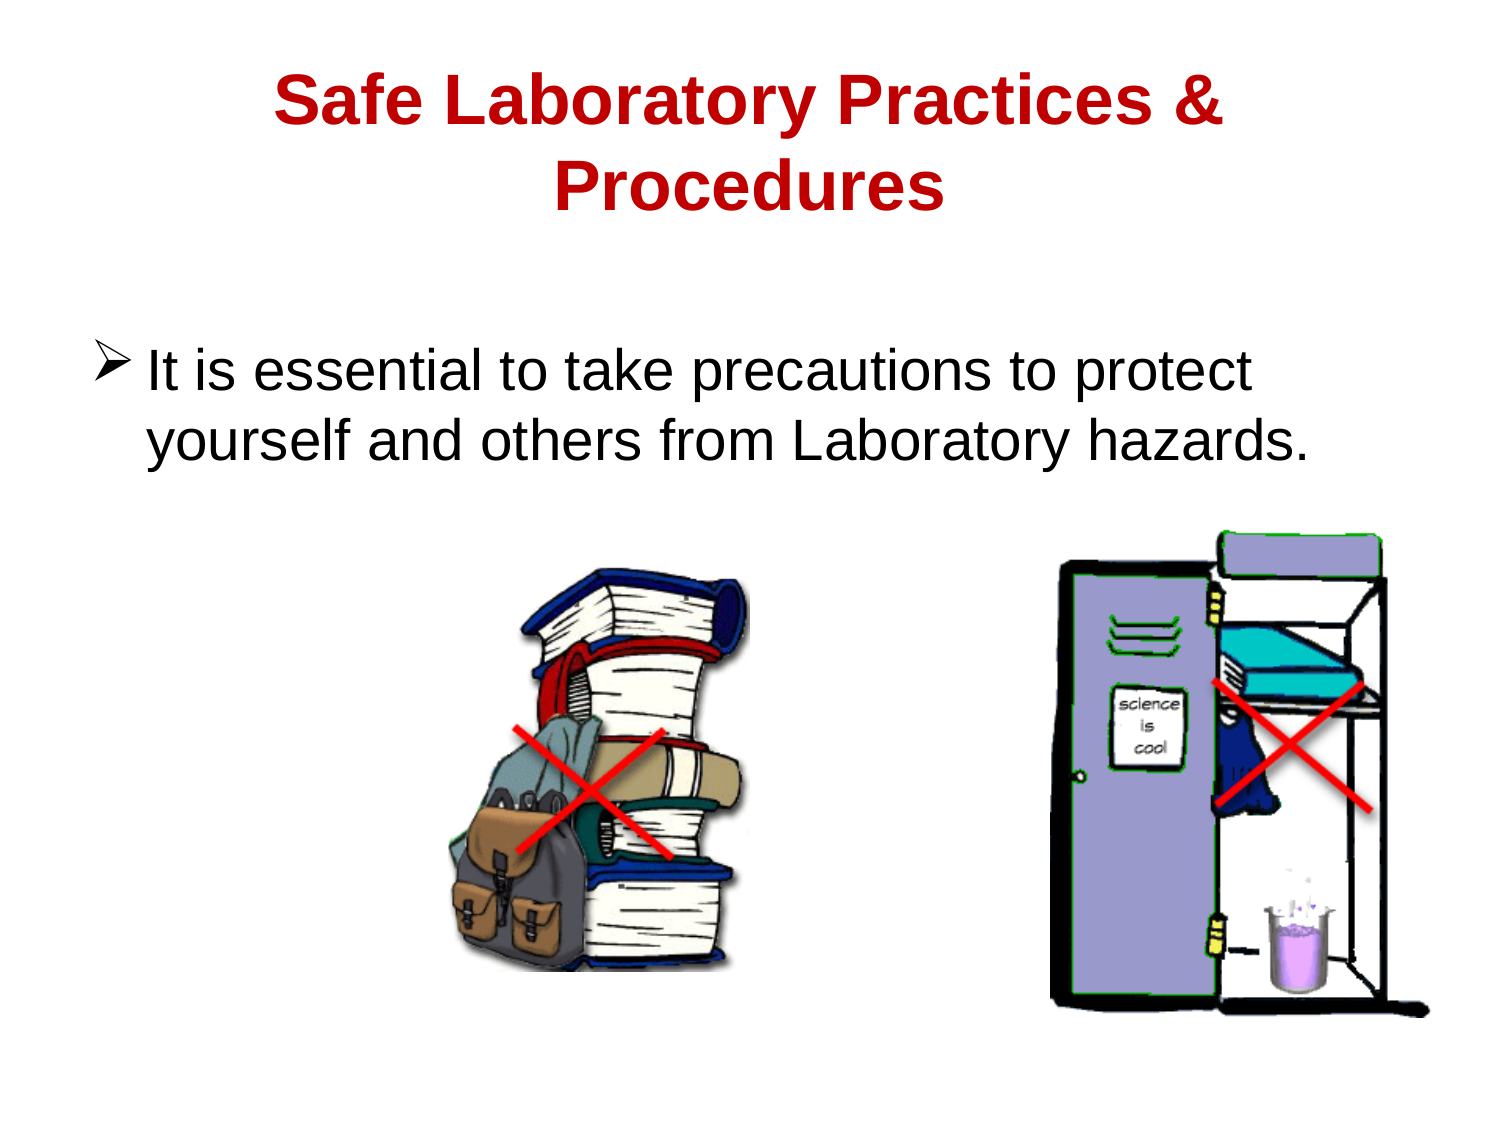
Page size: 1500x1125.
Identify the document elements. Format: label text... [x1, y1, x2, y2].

title Safe Laboratory Practices & Procedures [75, 45, 1425, 233]
list It is essential to take precautions to protect yourself and others from Laboratory hazards. [75, 324, 1425, 1005]
picture [1049, 524, 1441, 1018]
picture [448, 562, 751, 973]
